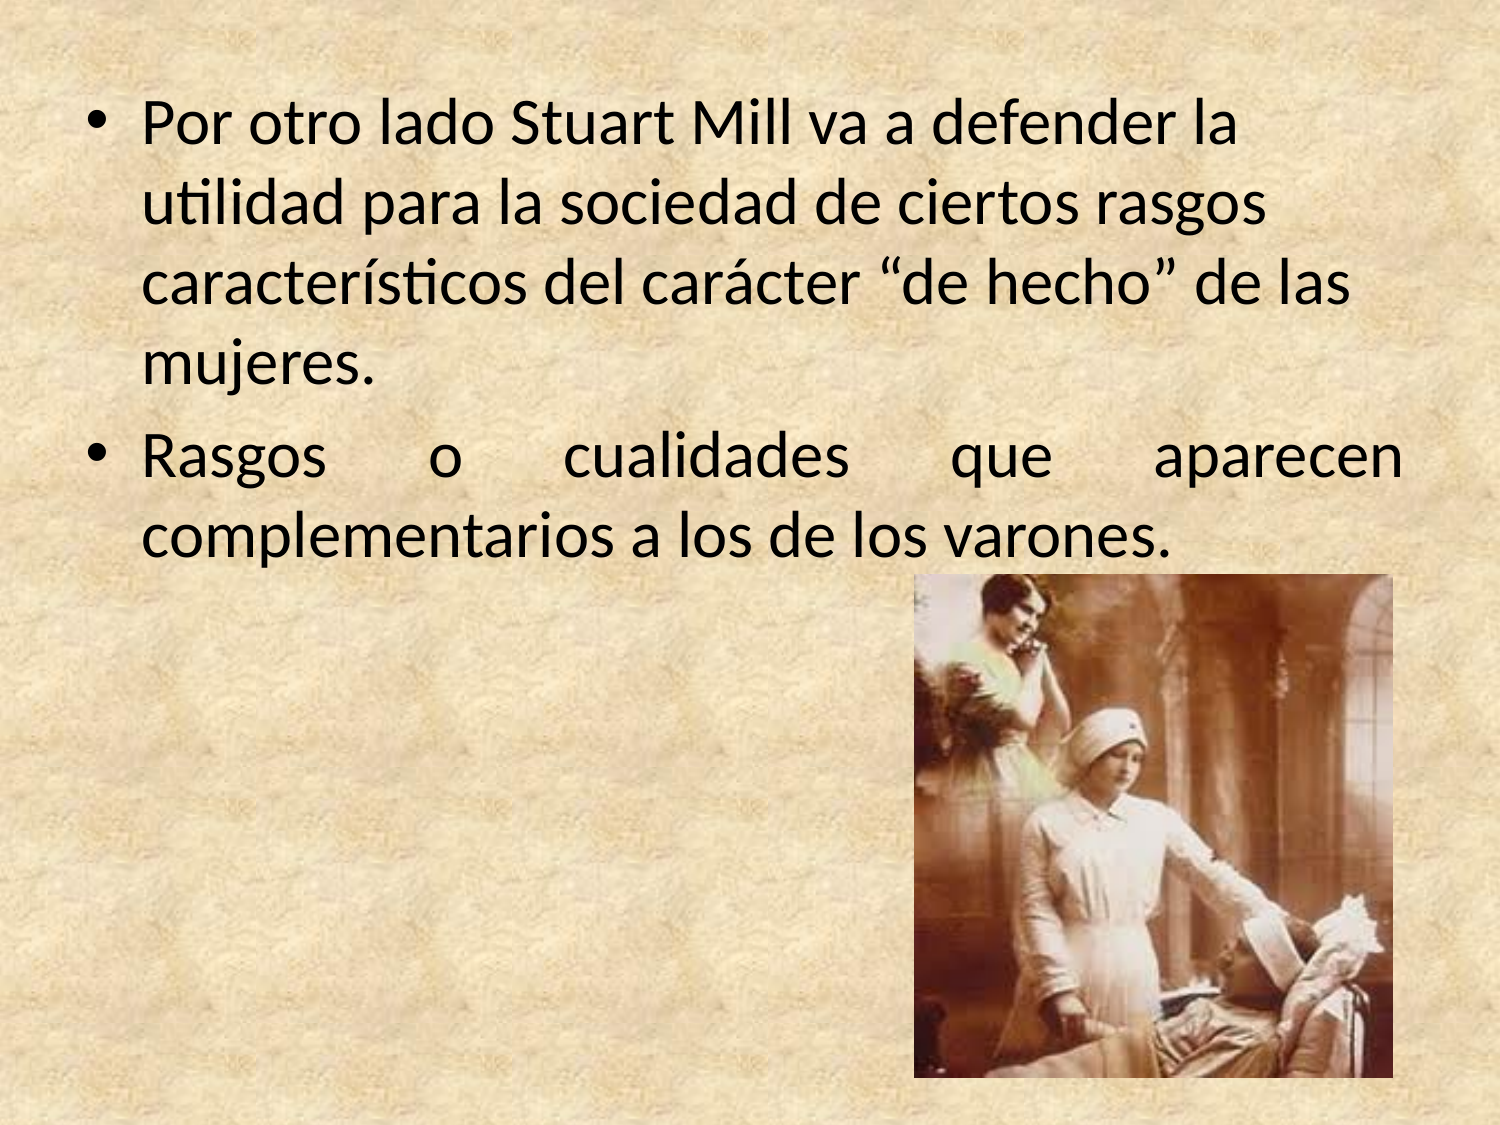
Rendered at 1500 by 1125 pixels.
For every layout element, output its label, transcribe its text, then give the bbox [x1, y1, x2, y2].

picture [0, 0, 1500, 1125]
list Por otro lado Stuart Mill va a defender la utilidad para la sociedad de ciertos rasgos característicos del carácter “de hecho” de las mujeres. Rasgos o cualidades que aparecen complementarios a los de los varones. [70, 70, 1421, 1024]
